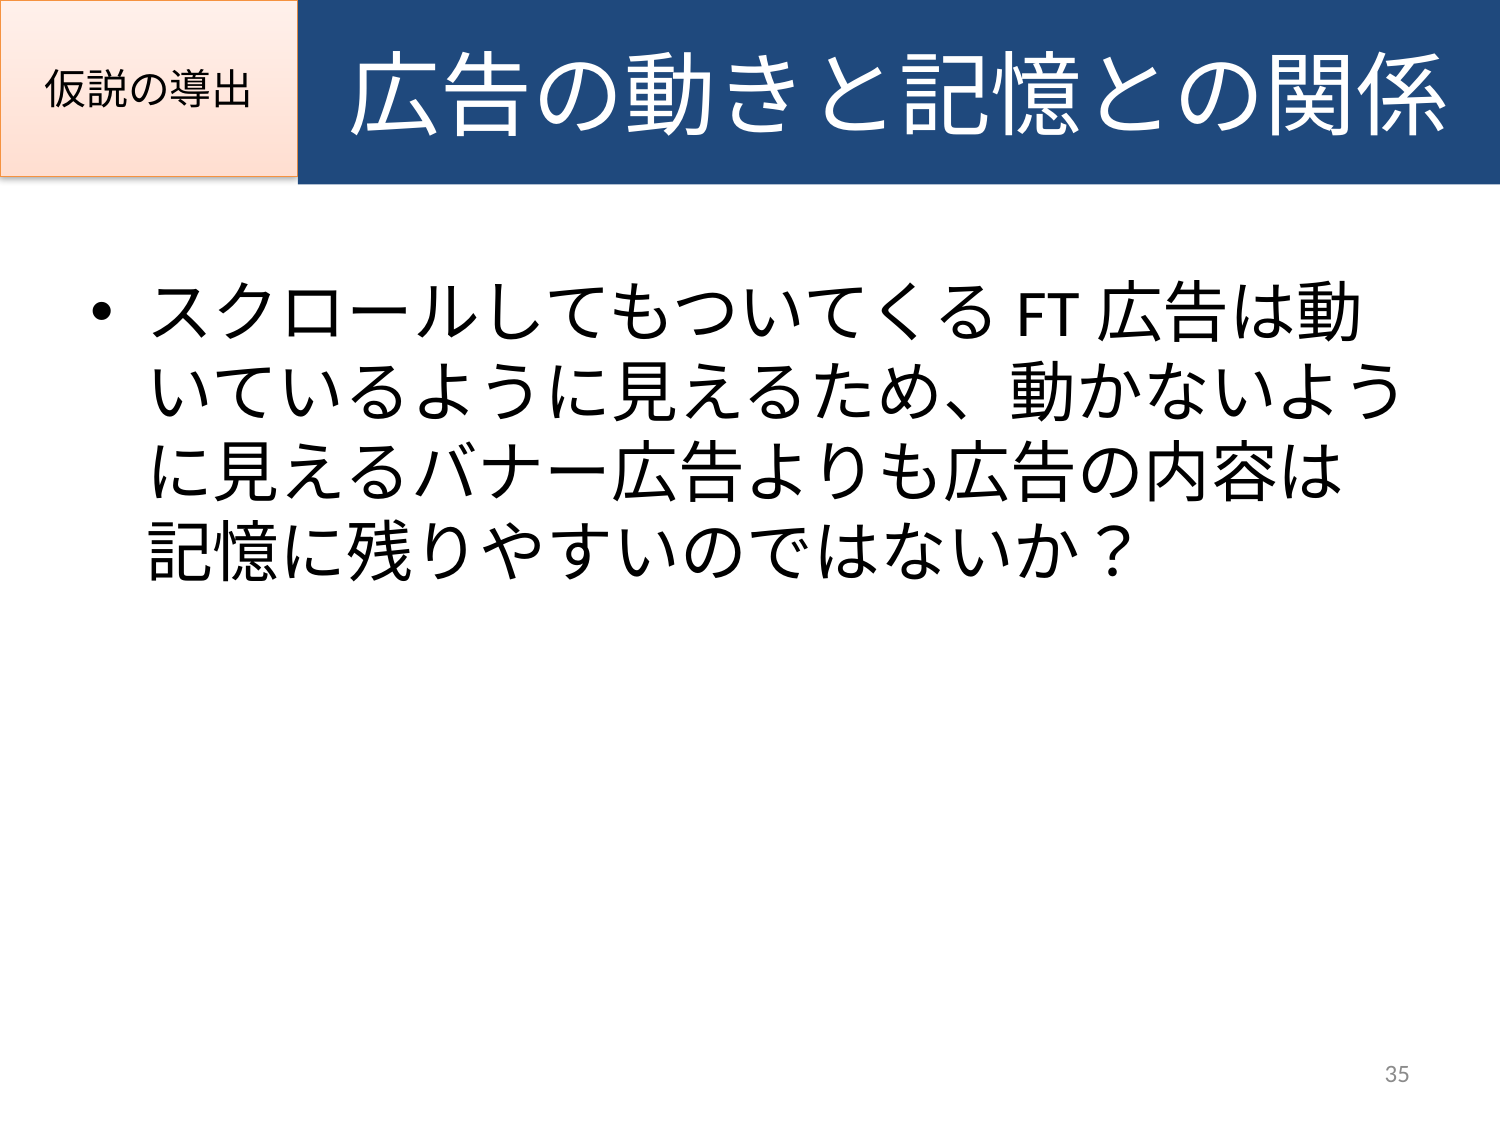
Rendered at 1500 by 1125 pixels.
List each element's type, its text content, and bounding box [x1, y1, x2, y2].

list スクロールしてもついてくるFT広告は動いているように見えるため、動かないように見えるバナー広告よりも広告の内容は記憶に残りやすいのではないか？ [75, 262, 1425, 916]
slide_number 35 [1074, 1042, 1425, 1103]
text_box 広告の動きと記憶との関係 [297, 0, 1500, 185]
title 仮説の導出 [0, 0, 297, 177]
